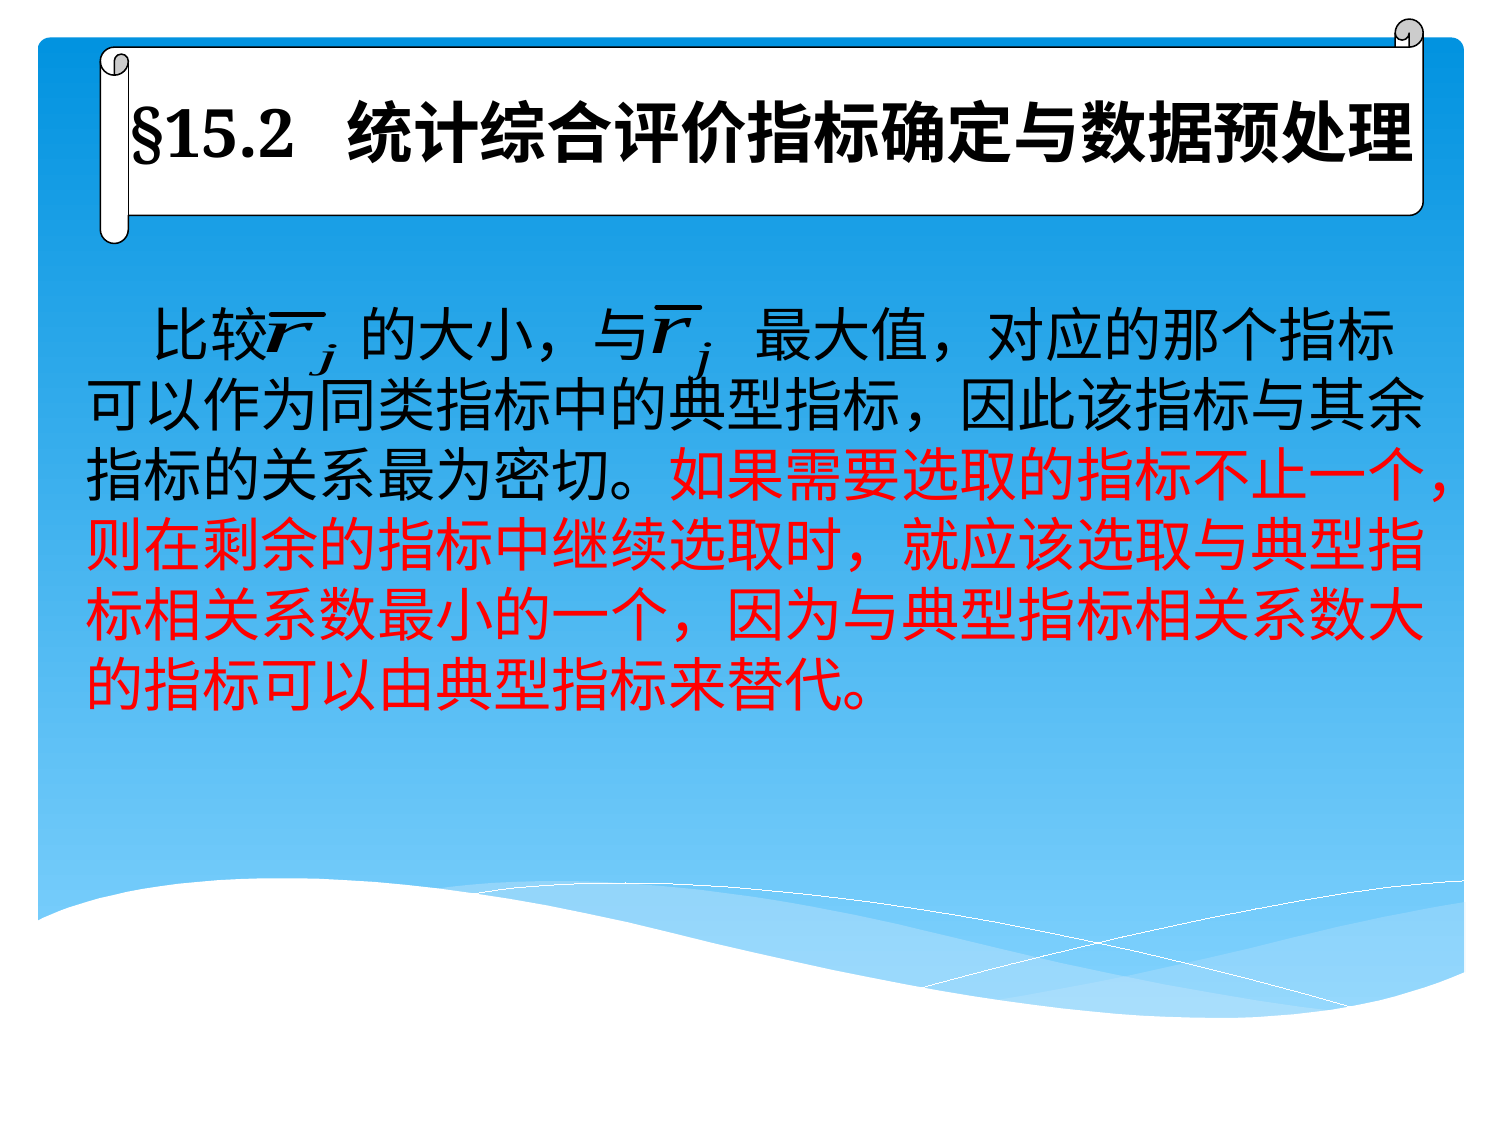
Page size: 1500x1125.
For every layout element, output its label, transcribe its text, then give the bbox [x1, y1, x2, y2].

subtitle 比较 的大小，与 最大值，对应的那个指标可以作为同类指标中的典型指标，因此该指标与其余指标的关系最为密切。如果需要选取的指标不止一个，则在剩余的指标中继续选取时，就应该选取与典型指标相关系数最小的一个，因为与典型指标相关系数大的指标可以由典型指标来替代。 [70, 290, 1453, 965]
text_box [631, 278, 734, 397]
text_box §15.2 统计综合评价指标确定与数据预处理 [100, 19, 1424, 244]
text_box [241, 290, 364, 389]
